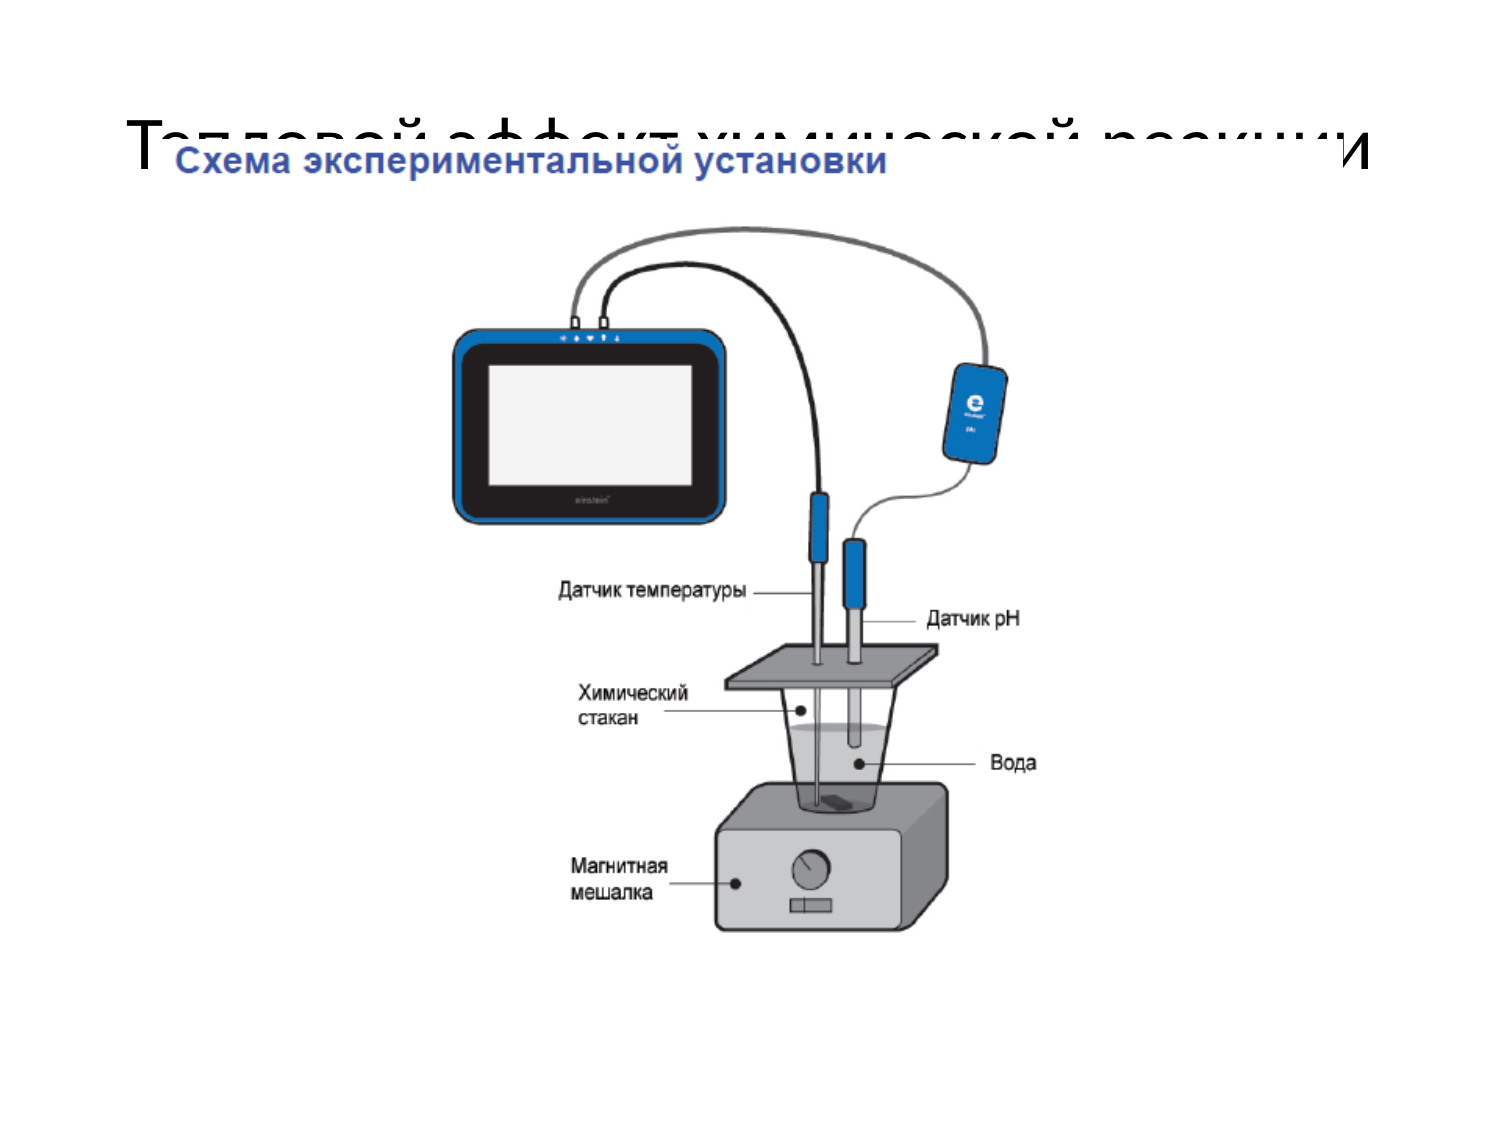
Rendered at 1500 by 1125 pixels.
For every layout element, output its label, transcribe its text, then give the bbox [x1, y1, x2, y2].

title Тепловой эффект химической реакции [75, 45, 1425, 233]
picture [156, 139, 1344, 986]
